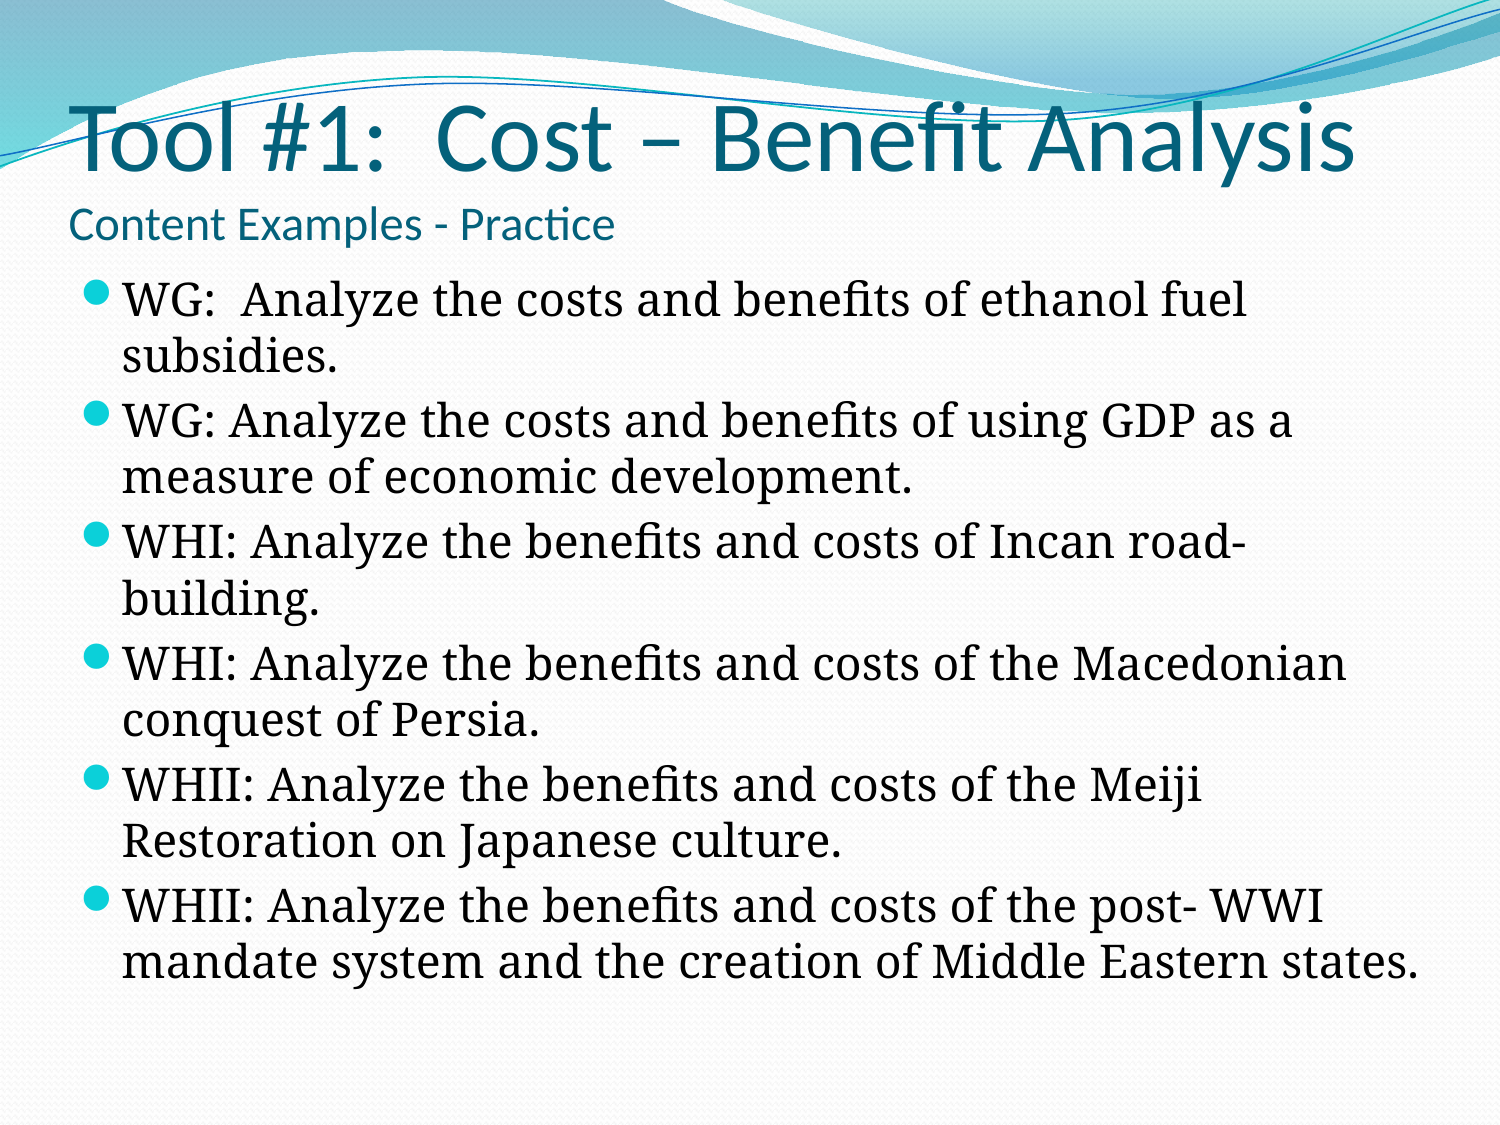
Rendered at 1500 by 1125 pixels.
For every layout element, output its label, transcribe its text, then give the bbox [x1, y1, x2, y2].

list WG: Analyze the costs and benefits of ethanol fuel subsidies. WG: Analyze the costs and benefits of using GDP as a measure of economic development. WHI: Analyze the benefits and costs of Incan road-building. WHI: Analyze the benefits and costs of the Macedonian conquest of Persia. WHII: Analyze the benefits and costs of the Meiji Restoration on Japanese culture. WHII: Analyze the benefits and costs of the post- WWI mandate system and the creation of Middle Eastern states. [65, 262, 1453, 1005]
title Tool #1: Cost – Benefit Analysis Content Examples - Practice [68, 62, 1419, 250]
